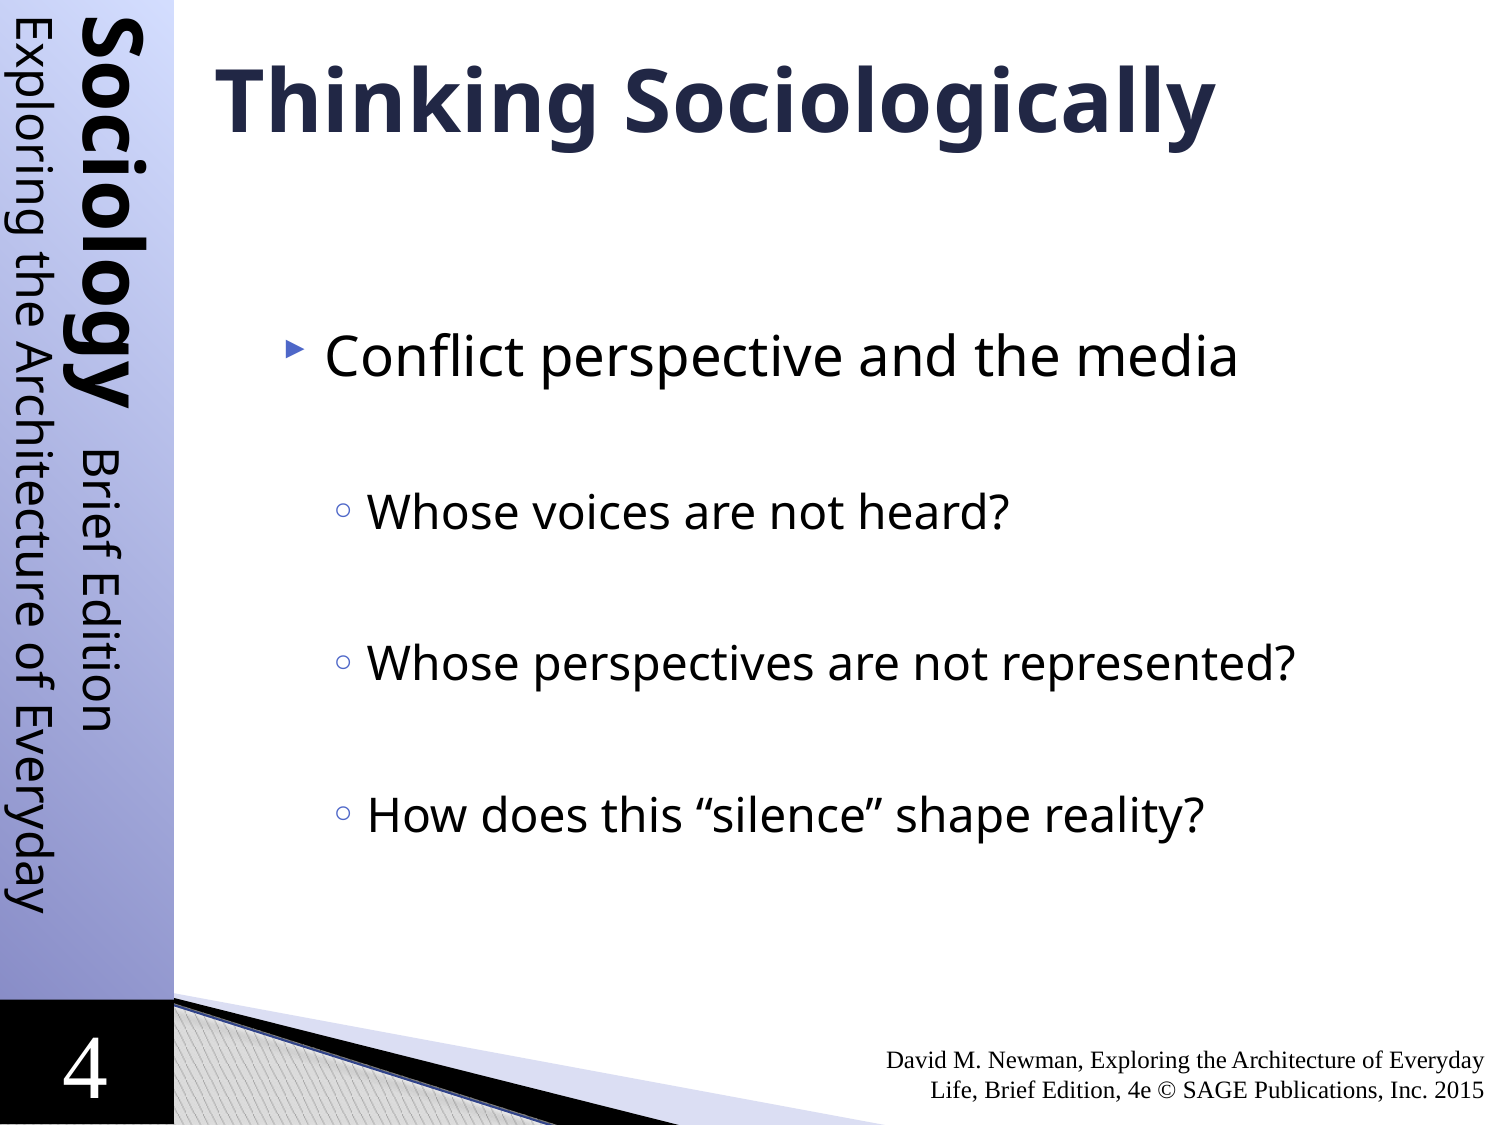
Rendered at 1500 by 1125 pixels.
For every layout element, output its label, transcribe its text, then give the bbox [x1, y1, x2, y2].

picture [174, 1003, 558, 1125]
footer David M. Newman, Exploring the Architecture of Everyday Life, Brief Edition, 4e © SAGE Publications, Inc. 2015 [849, 1051, 1500, 1112]
title Thinking Sociologically [200, 37, 1400, 225]
list Conflict perspective and the media Whose voices are not heard? Whose perspectives are not represented? How does this “silence” shape reality? [249, 312, 1425, 950]
